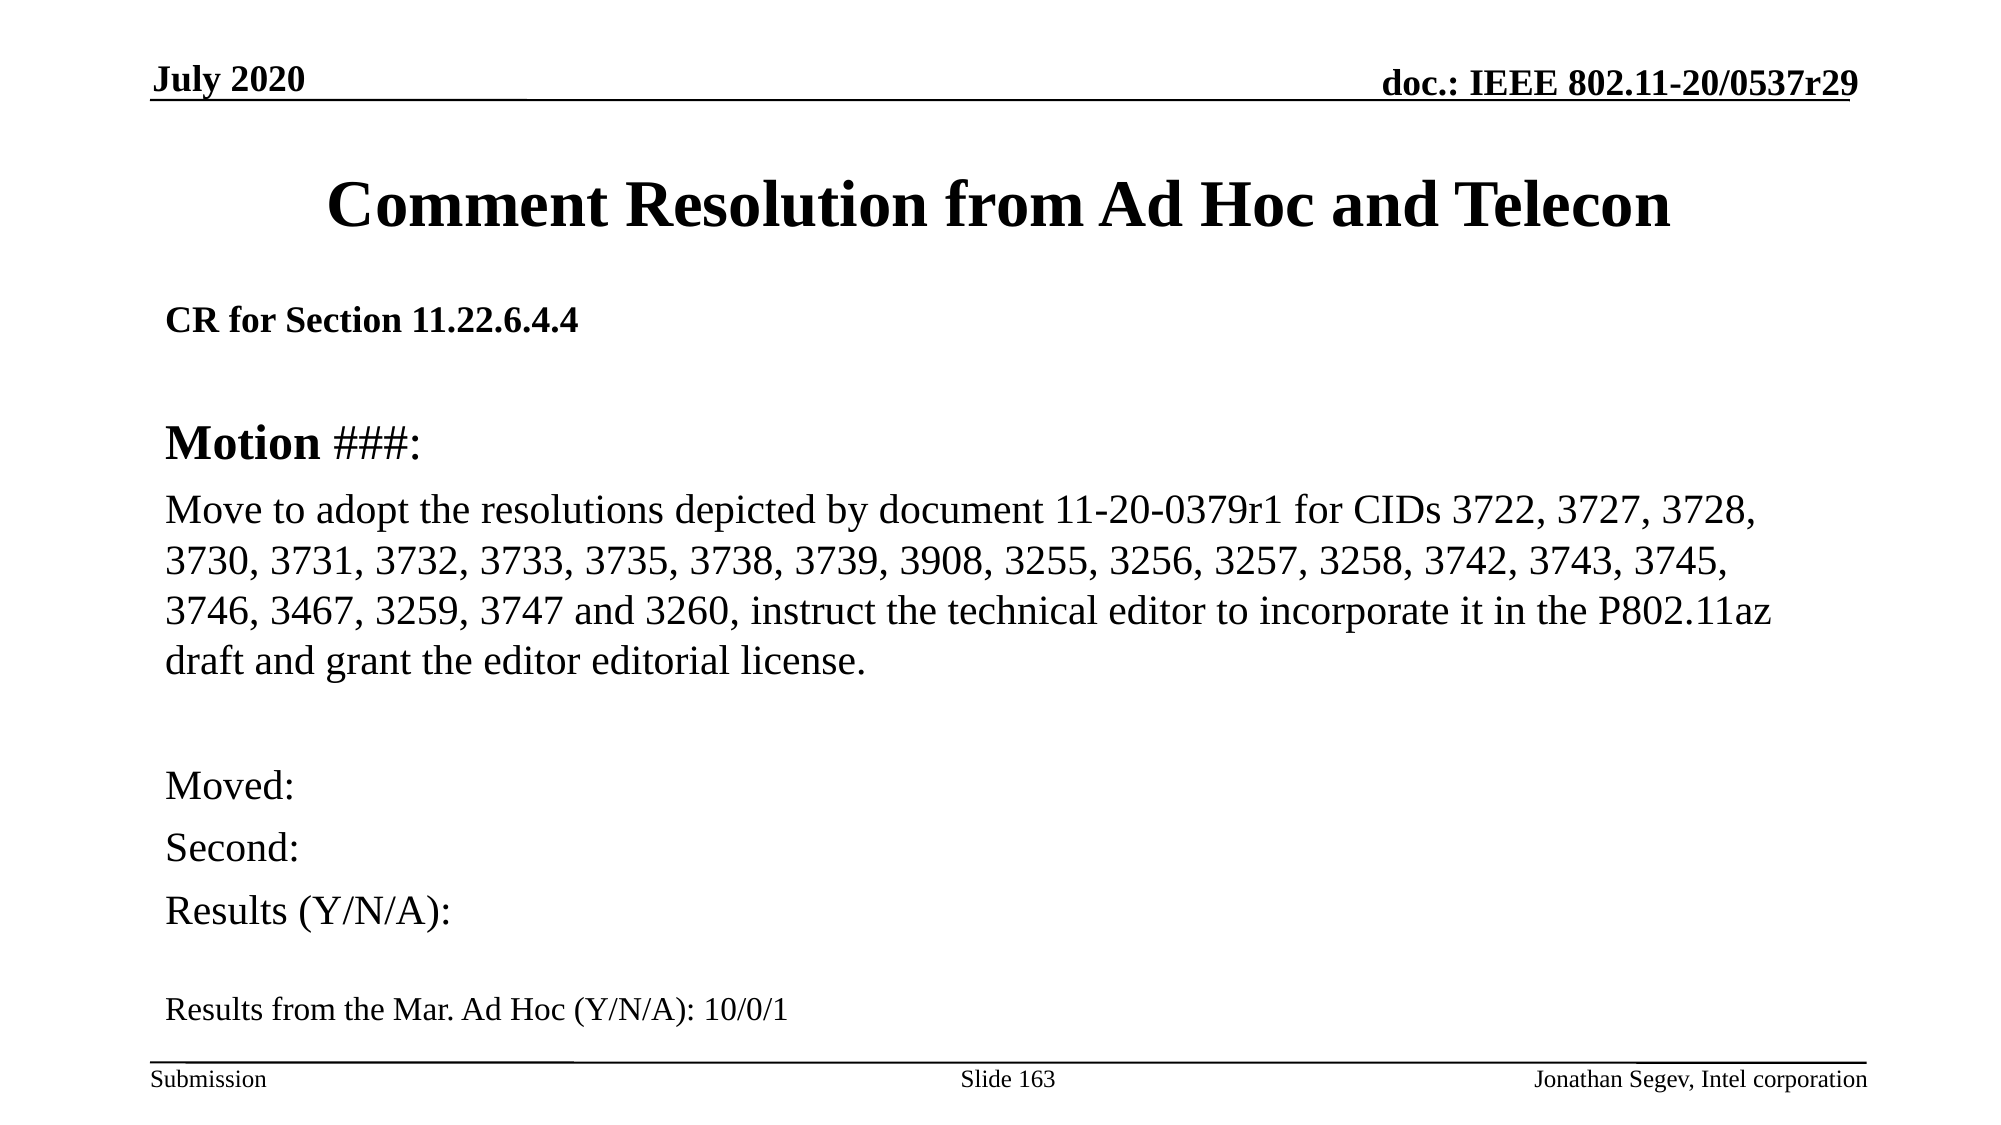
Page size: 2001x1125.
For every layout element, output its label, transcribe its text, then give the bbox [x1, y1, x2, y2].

list CR for Section 11.22.6.4.4 Motion ###: Move to adopt the resolutions depicted by document 11-20-0379r1 for CIDs 3722, 3727, 3728, 3730, 3731, 3732, 3733, 3735, 3738, 3739, 3908, 3255, 3256, 3257, 3258, 3742, 3743, 3745, 3746, 3467, 3259, 3747 and 3260, instruct the technical editor to incorporate it in the P802.11az draft and grant the editor editorial license. Moved: Second: Results (Y/N/A): Results from the Mar. Ad Hoc (Y/N/A): 10/0/1 [149, 286, 1850, 1000]
footer Jonathan Segev, Intel corporation [1171, 1061, 1869, 1093]
slide_number Slide 163 [950, 1061, 1067, 1123]
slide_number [152, 54, 563, 100]
title Comment Resolution from Ad Hoc and Telecon [149, 112, 1850, 286]
